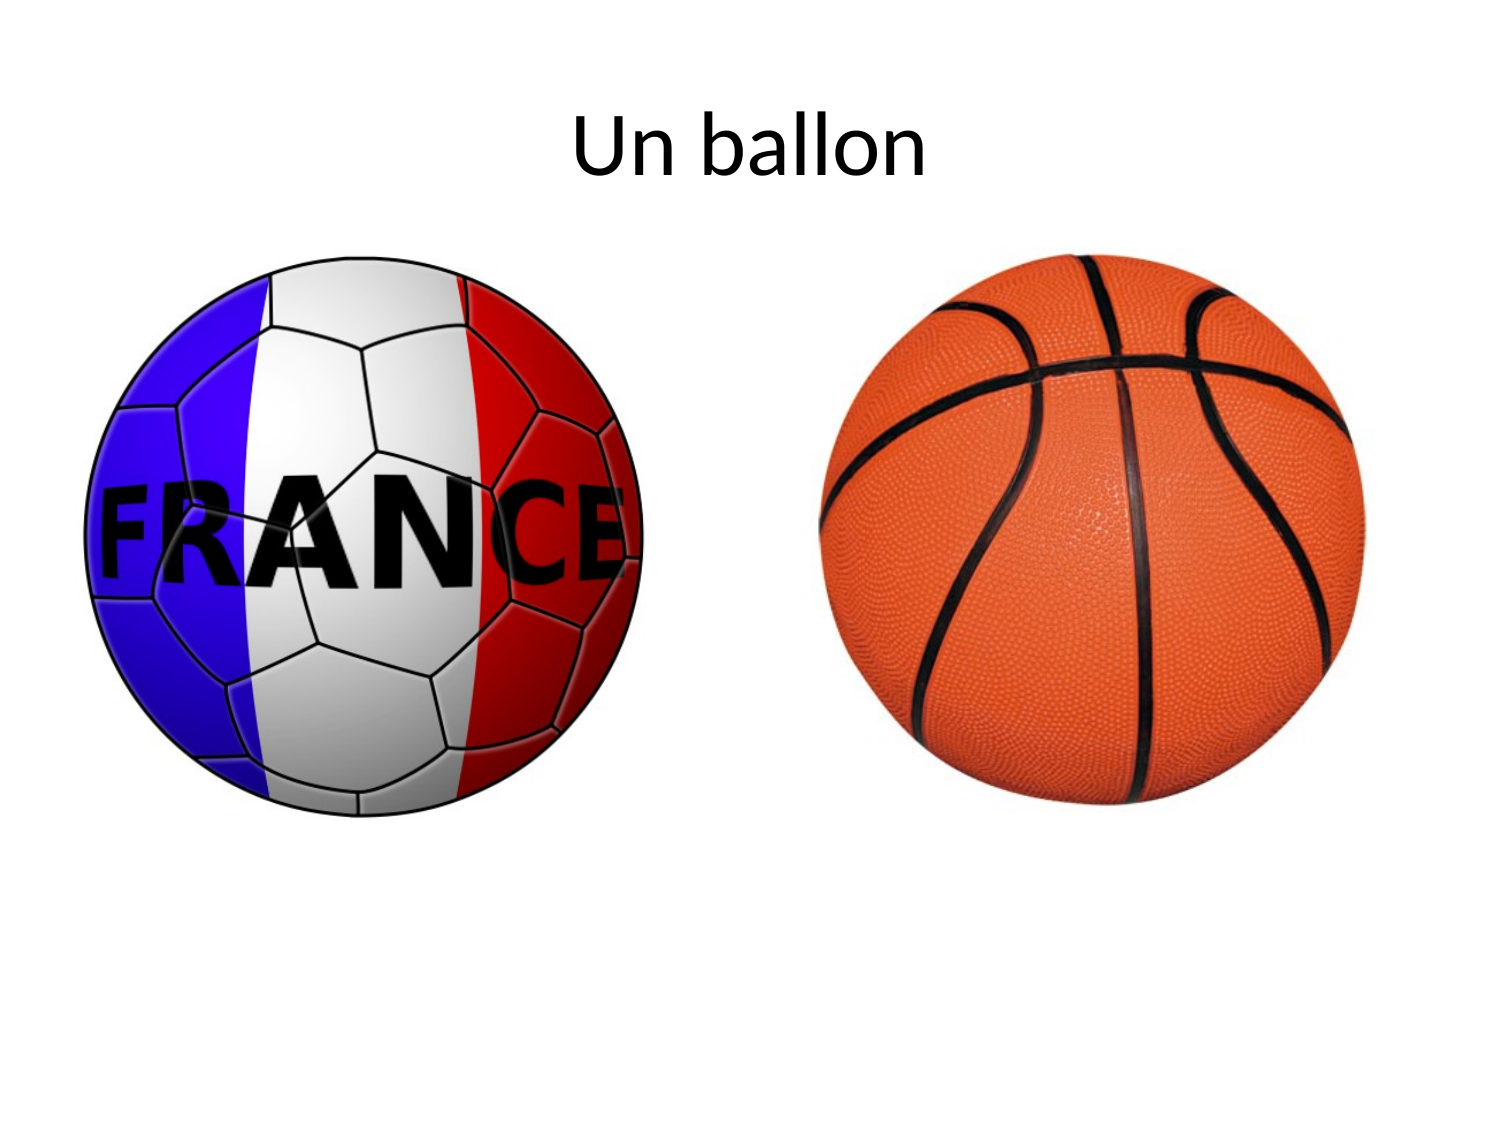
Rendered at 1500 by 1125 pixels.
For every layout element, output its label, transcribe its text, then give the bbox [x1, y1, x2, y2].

picture [809, 247, 1376, 813]
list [74, 249, 651, 826]
title Un ballon [75, 45, 1425, 233]
